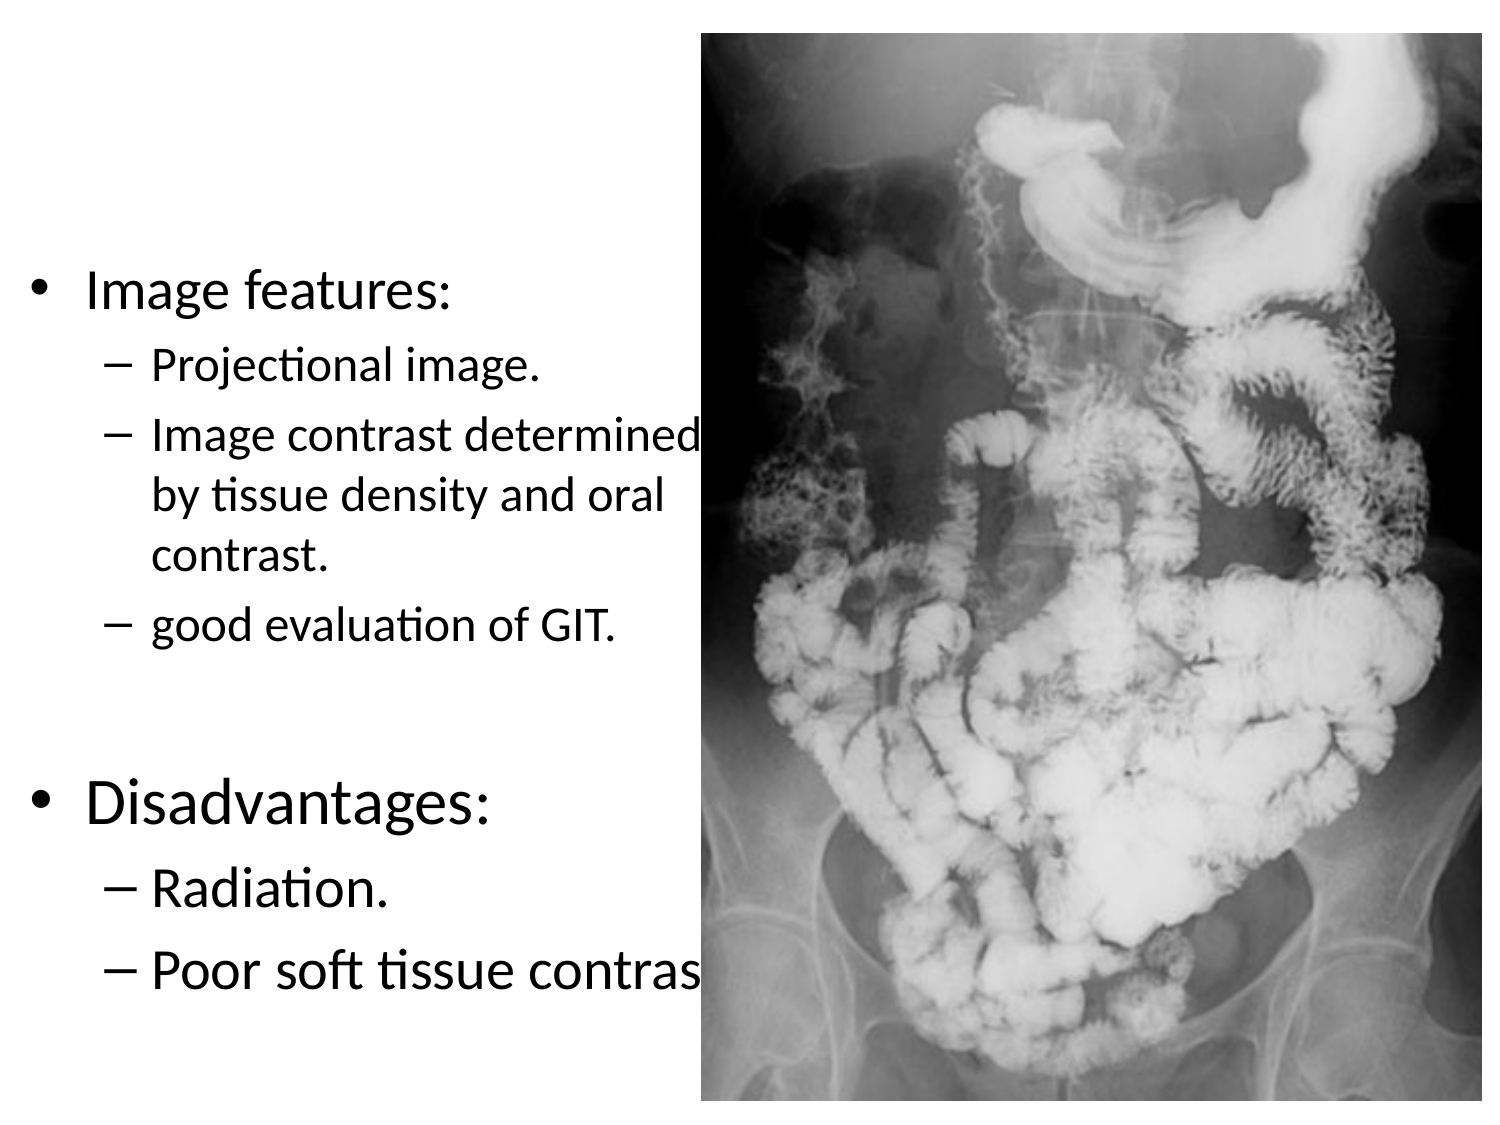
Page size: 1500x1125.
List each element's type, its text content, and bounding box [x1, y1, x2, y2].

picture [701, 33, 1482, 1101]
list Image features: Projectional image. Image contrast determined by tissue density and oral contrast. good evaluation of GIT. Disadvantages: Radiation. Poor soft tissue contrast [14, 243, 696, 1048]
